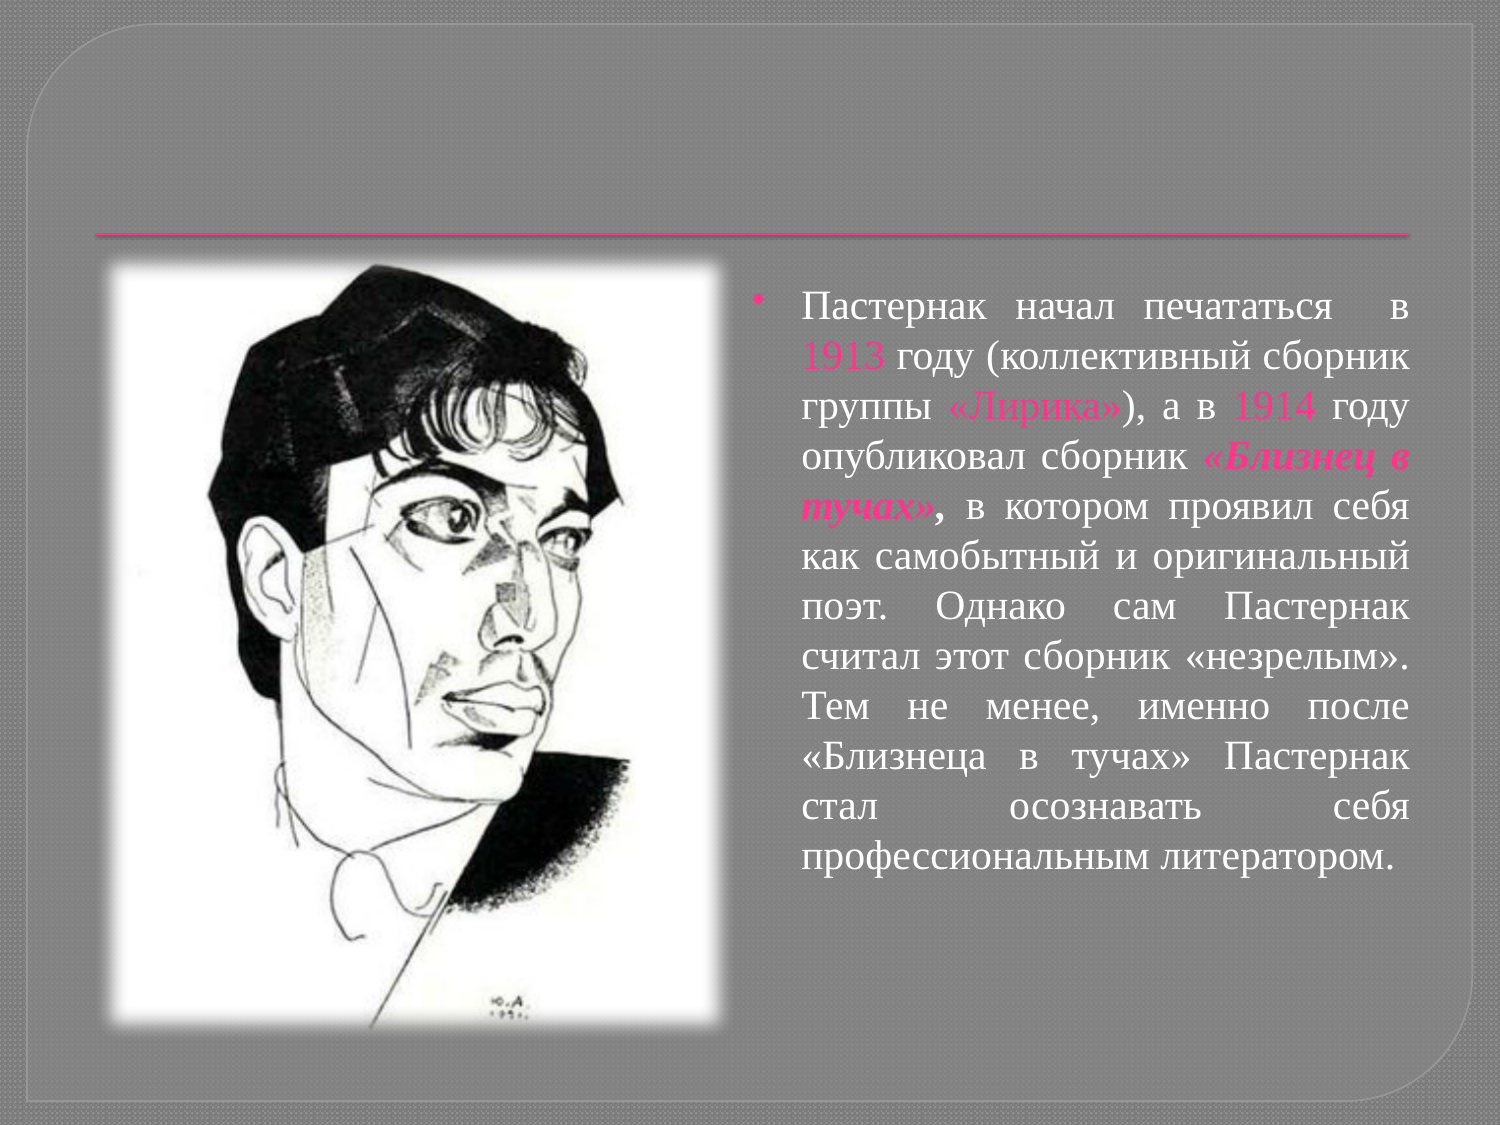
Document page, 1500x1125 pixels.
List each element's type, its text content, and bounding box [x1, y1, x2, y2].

list Пастернак начал печататься в 1913 году (коллективный сборник группы «Лирика»), а в 1914 году опубликовал сборник «Близнец в тучах», в котором проявил себя как самобытный и оригинальный поэт. Однако сам Пастернак считал этот сборник «незрелым». Тем не менее, именно после «Близнеца в тучах» Пастернак стал осознавать себя профессиональным литератором. [743, 269, 1426, 1013]
picture [93, 245, 737, 1043]
